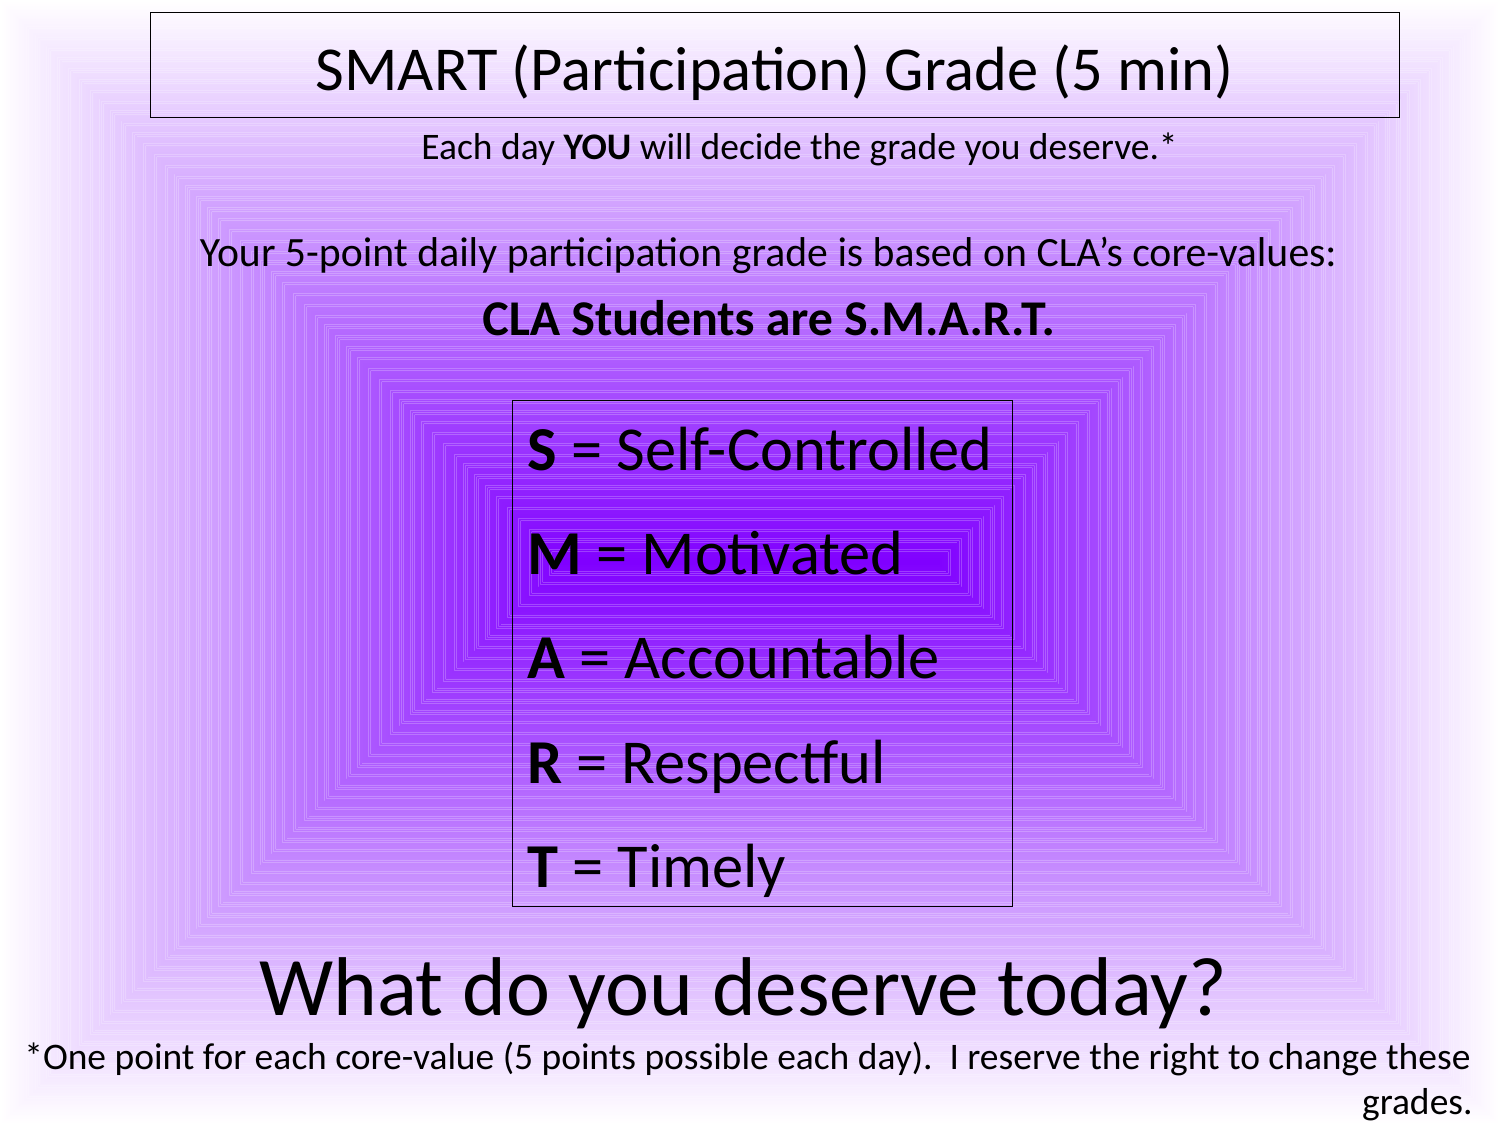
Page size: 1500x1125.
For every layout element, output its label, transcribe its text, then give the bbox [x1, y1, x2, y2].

text_box SMART (Participation) Grade (5 min) [150, 12, 1400, 118]
list Your 5-point daily participation grade is based on CLA’s core-values: CLA Students are S.M.A.R.T. [37, 217, 1500, 383]
text_box Each day YOU will decide the grade you deserve.* [199, 114, 1400, 175]
text_box What do you deserve today? *One point for each core-value (5 points possible each day). I reserve the right to change these grades. [0, 924, 1488, 1125]
text_box S = Self-Controlled M = Motivated A = Accountable R = Respectful T = Timely [512, 400, 1013, 907]
